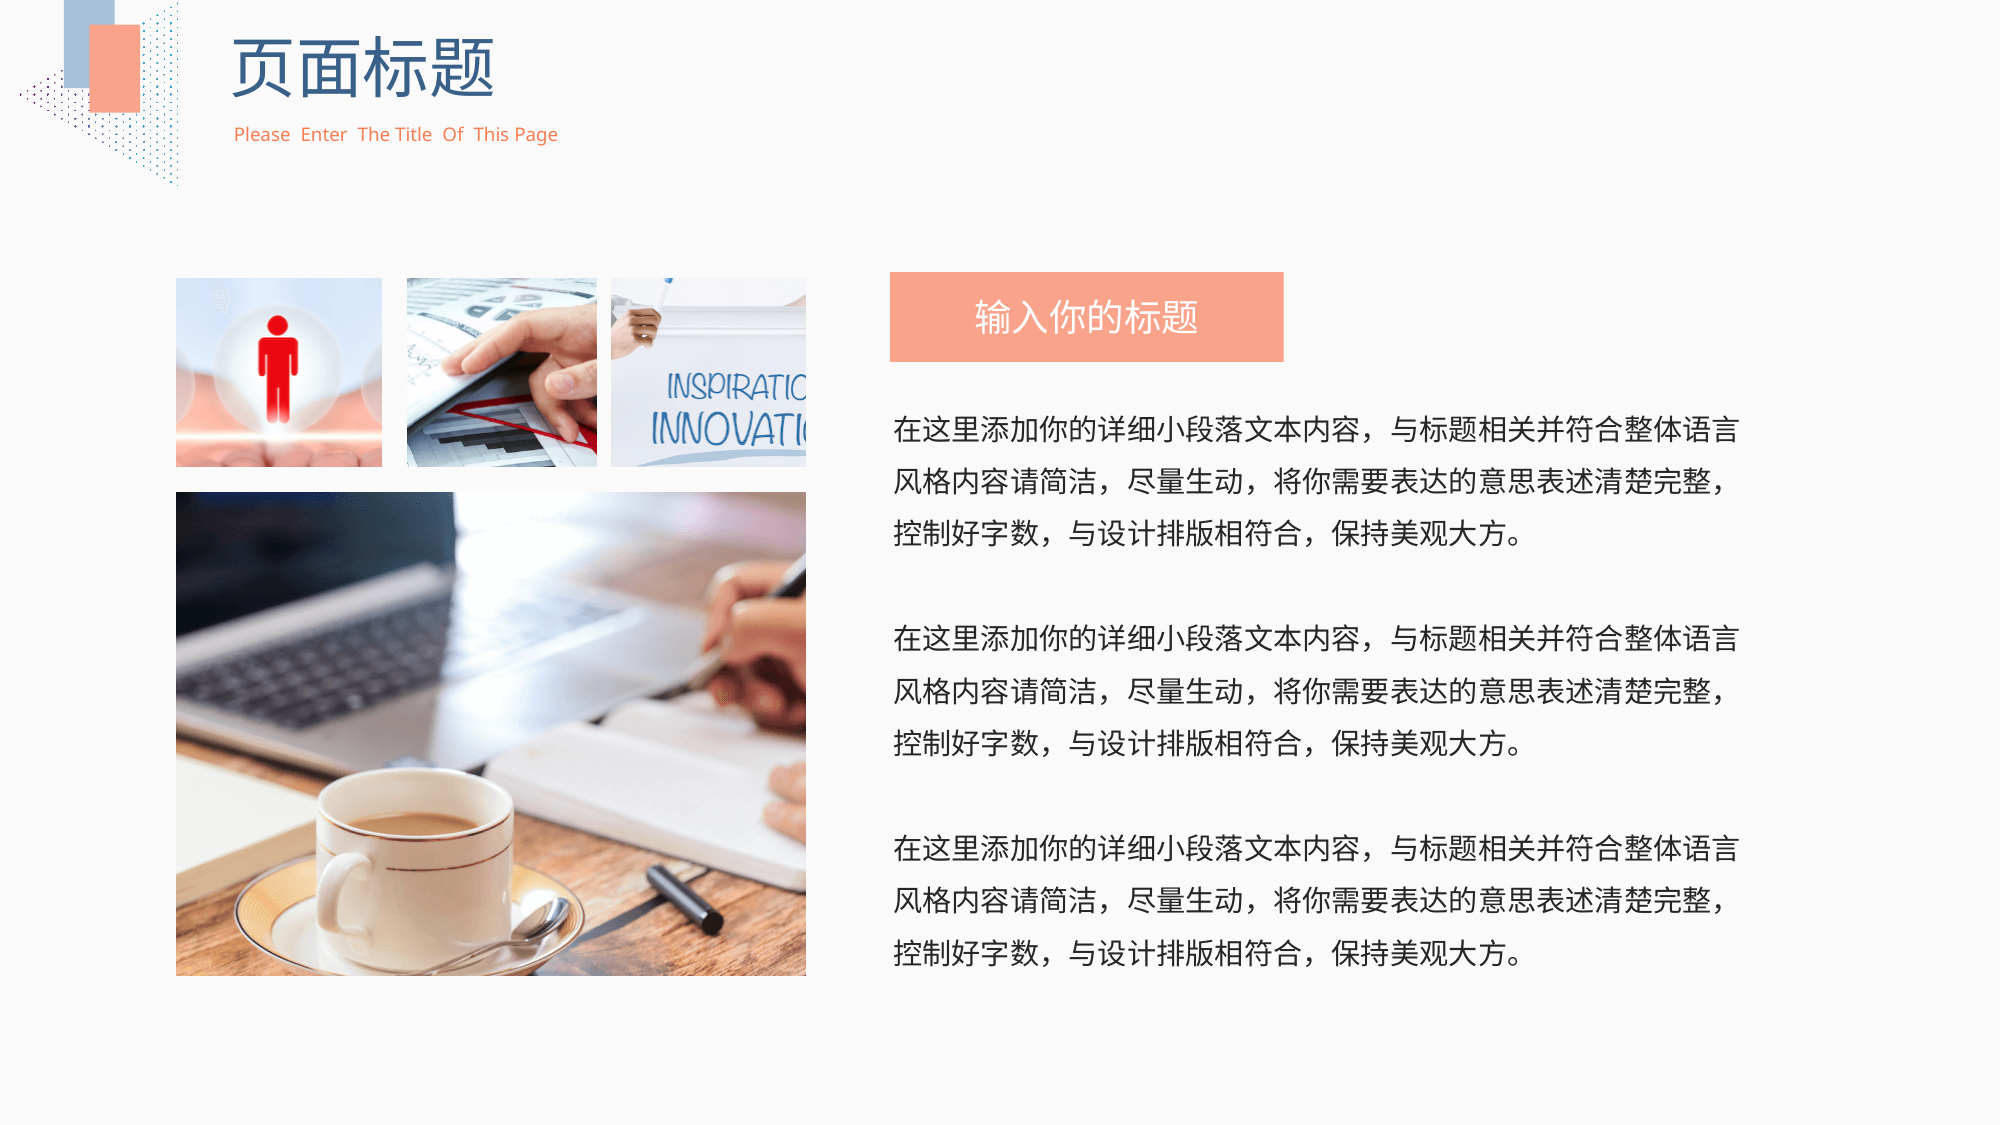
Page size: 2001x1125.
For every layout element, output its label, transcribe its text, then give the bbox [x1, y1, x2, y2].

text_box 输入你的标题 [889, 271, 1285, 363]
text_box 在这里添加你的详细小段落文本内容，与标题相关并符合整体语言风格内容请简洁，尽量生动，将你需要表达的意思表述清楚完整，控制好字数，与设计排版相符合，保持美观大方。 在这里添加你的详细小段落文本内容，与标题相关并符合整体语言风格内容请简洁，尽量生动，将你需要表达的意思表述清楚完整，控制好字数，与设计排版相符合，保持美观大方。 在这里添加你的详细小段落文本内容，与标题相关并符合整体语言风格内容请简洁，尽量生动，将你需要表达的意思表述清楚完整，控制好字数，与设计排版相符合，保持美观大方。 [878, 385, 1785, 978]
text_box Please Enter The Title Of This Page [219, 114, 686, 153]
text_box 页面标题 [214, 18, 682, 114]
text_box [176, 278, 806, 976]
